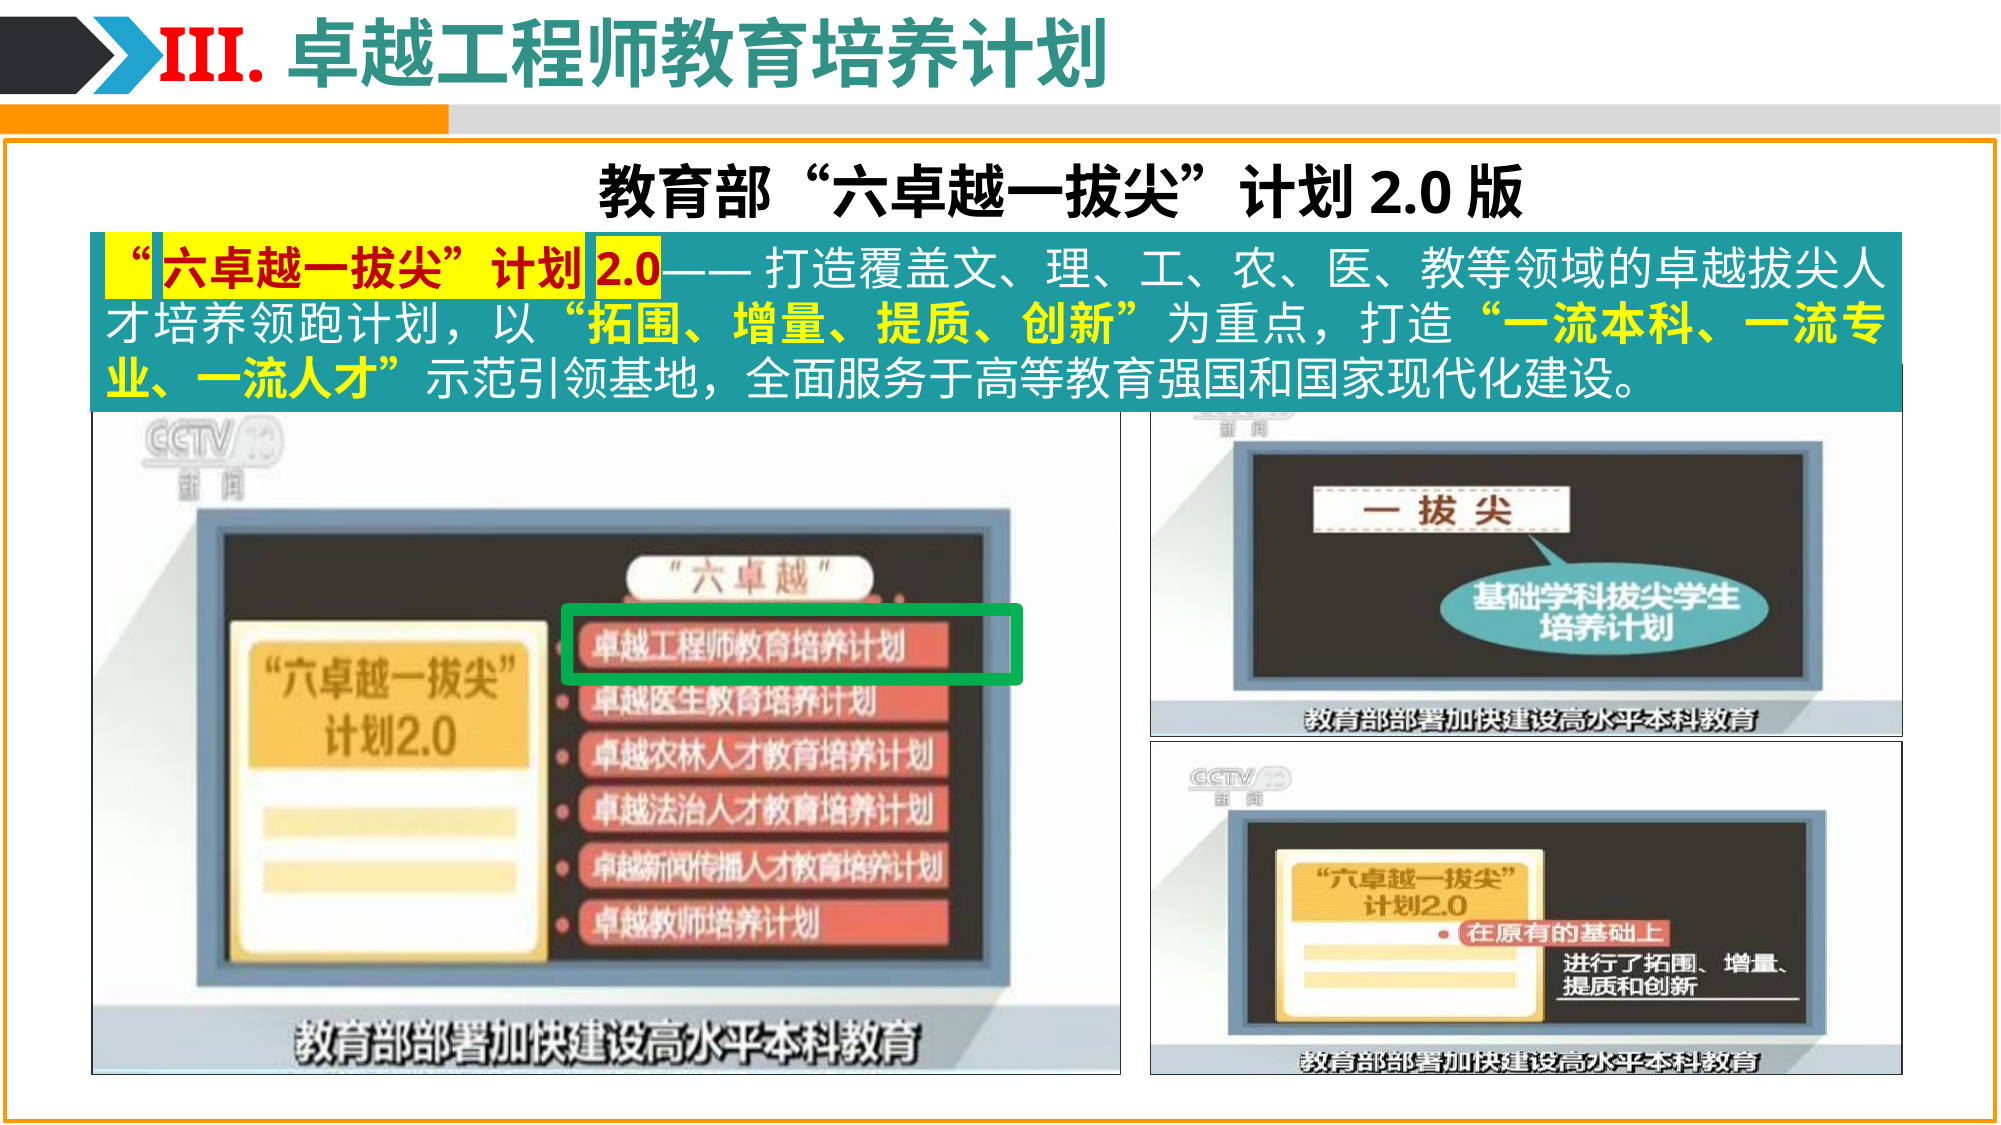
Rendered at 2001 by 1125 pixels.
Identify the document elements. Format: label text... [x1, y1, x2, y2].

picture [0, 98, 2001, 141]
text_box “六卓越一拔尖”计划2.0——打造覆盖文、理、工、农、医、教等领域的卓越拔尖人才培养领跑计划，以“拓围、增量、提质、创新”为重点，打造“一流本科、一流专业、一流人才”示范引领基地，全面服务于高等教育强国和国家现代化建设。 [90, 232, 1902, 412]
text_box [0, 16, 115, 95]
picture [1151, 364, 1903, 736]
text_box [92, 16, 143, 95]
text_box III.卓越工程师教育培养计划 [143, 0, 1126, 105]
text_box 教育部“六卓越一拔尖”计划2.0版 [567, 147, 1556, 232]
picture [92, 364, 1120, 1074]
picture [1150, 741, 1902, 1074]
